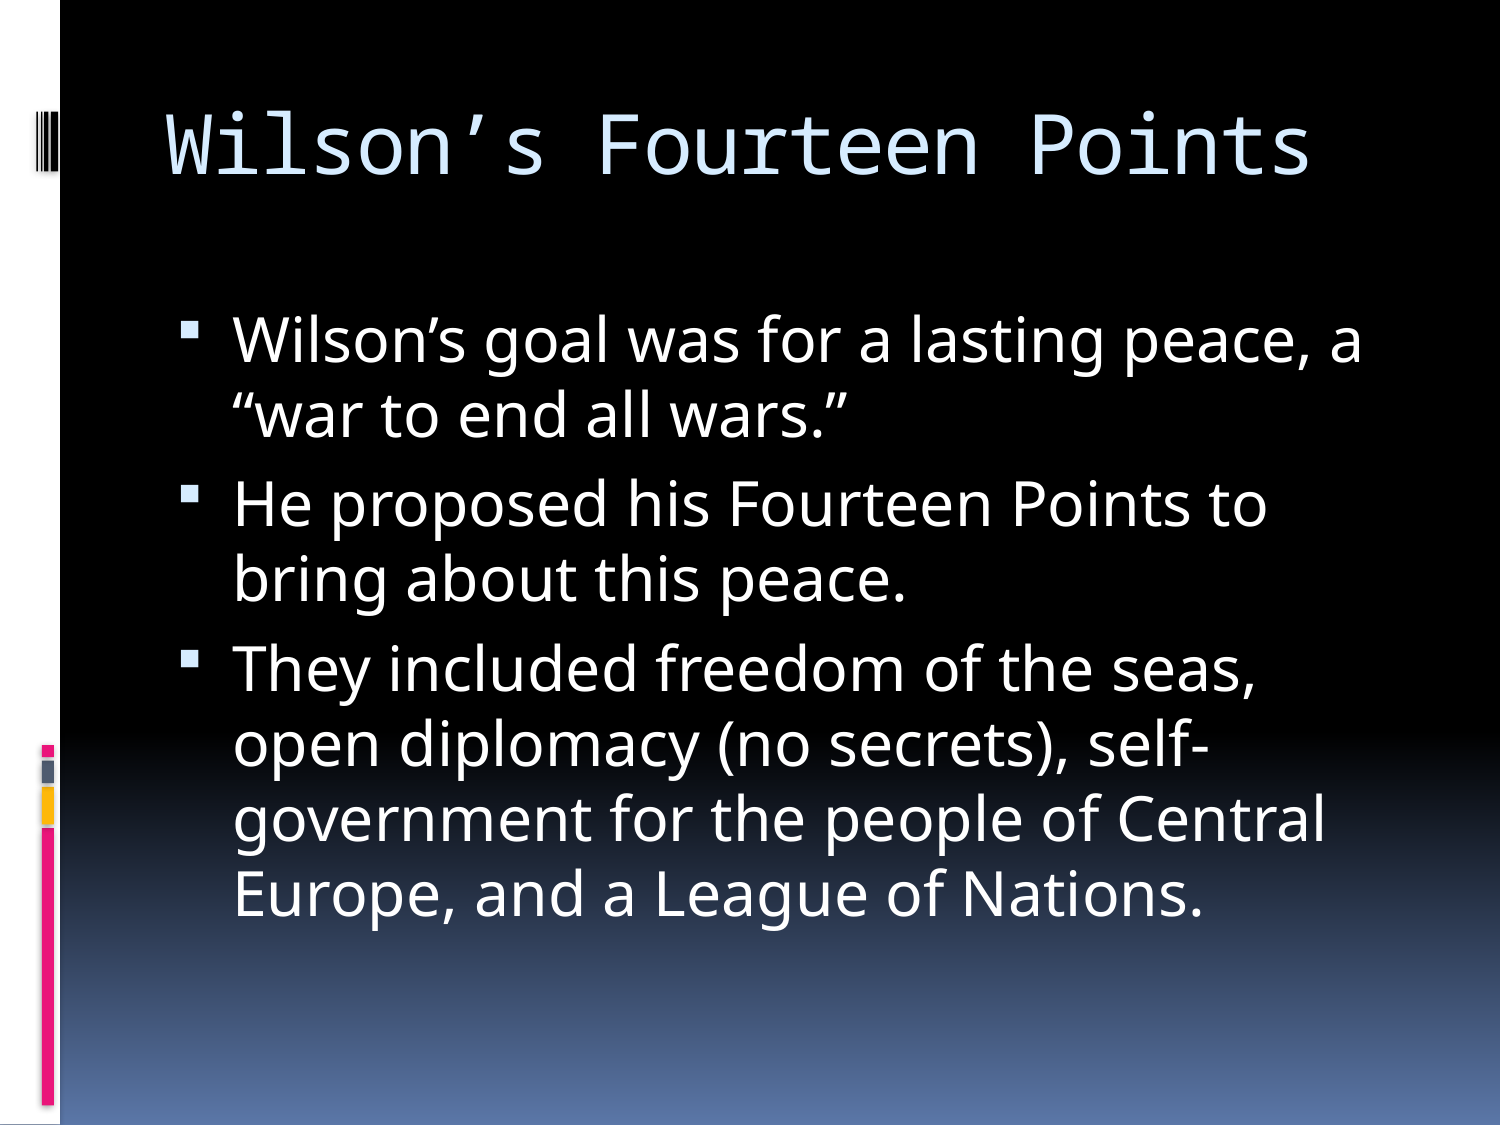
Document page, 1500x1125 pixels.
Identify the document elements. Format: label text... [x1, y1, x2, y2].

title Wilson’s Fourteen Points [150, 83, 1425, 234]
list Wilson’s goal was for a lasting peace, a “war to end all wars.” He proposed his Fourteen Points to bring about this peace. They included freedom of the seas, open diplomacy (no secrets), self-government for the people of Central Europe, and a League of Nations. [150, 292, 1425, 1043]
